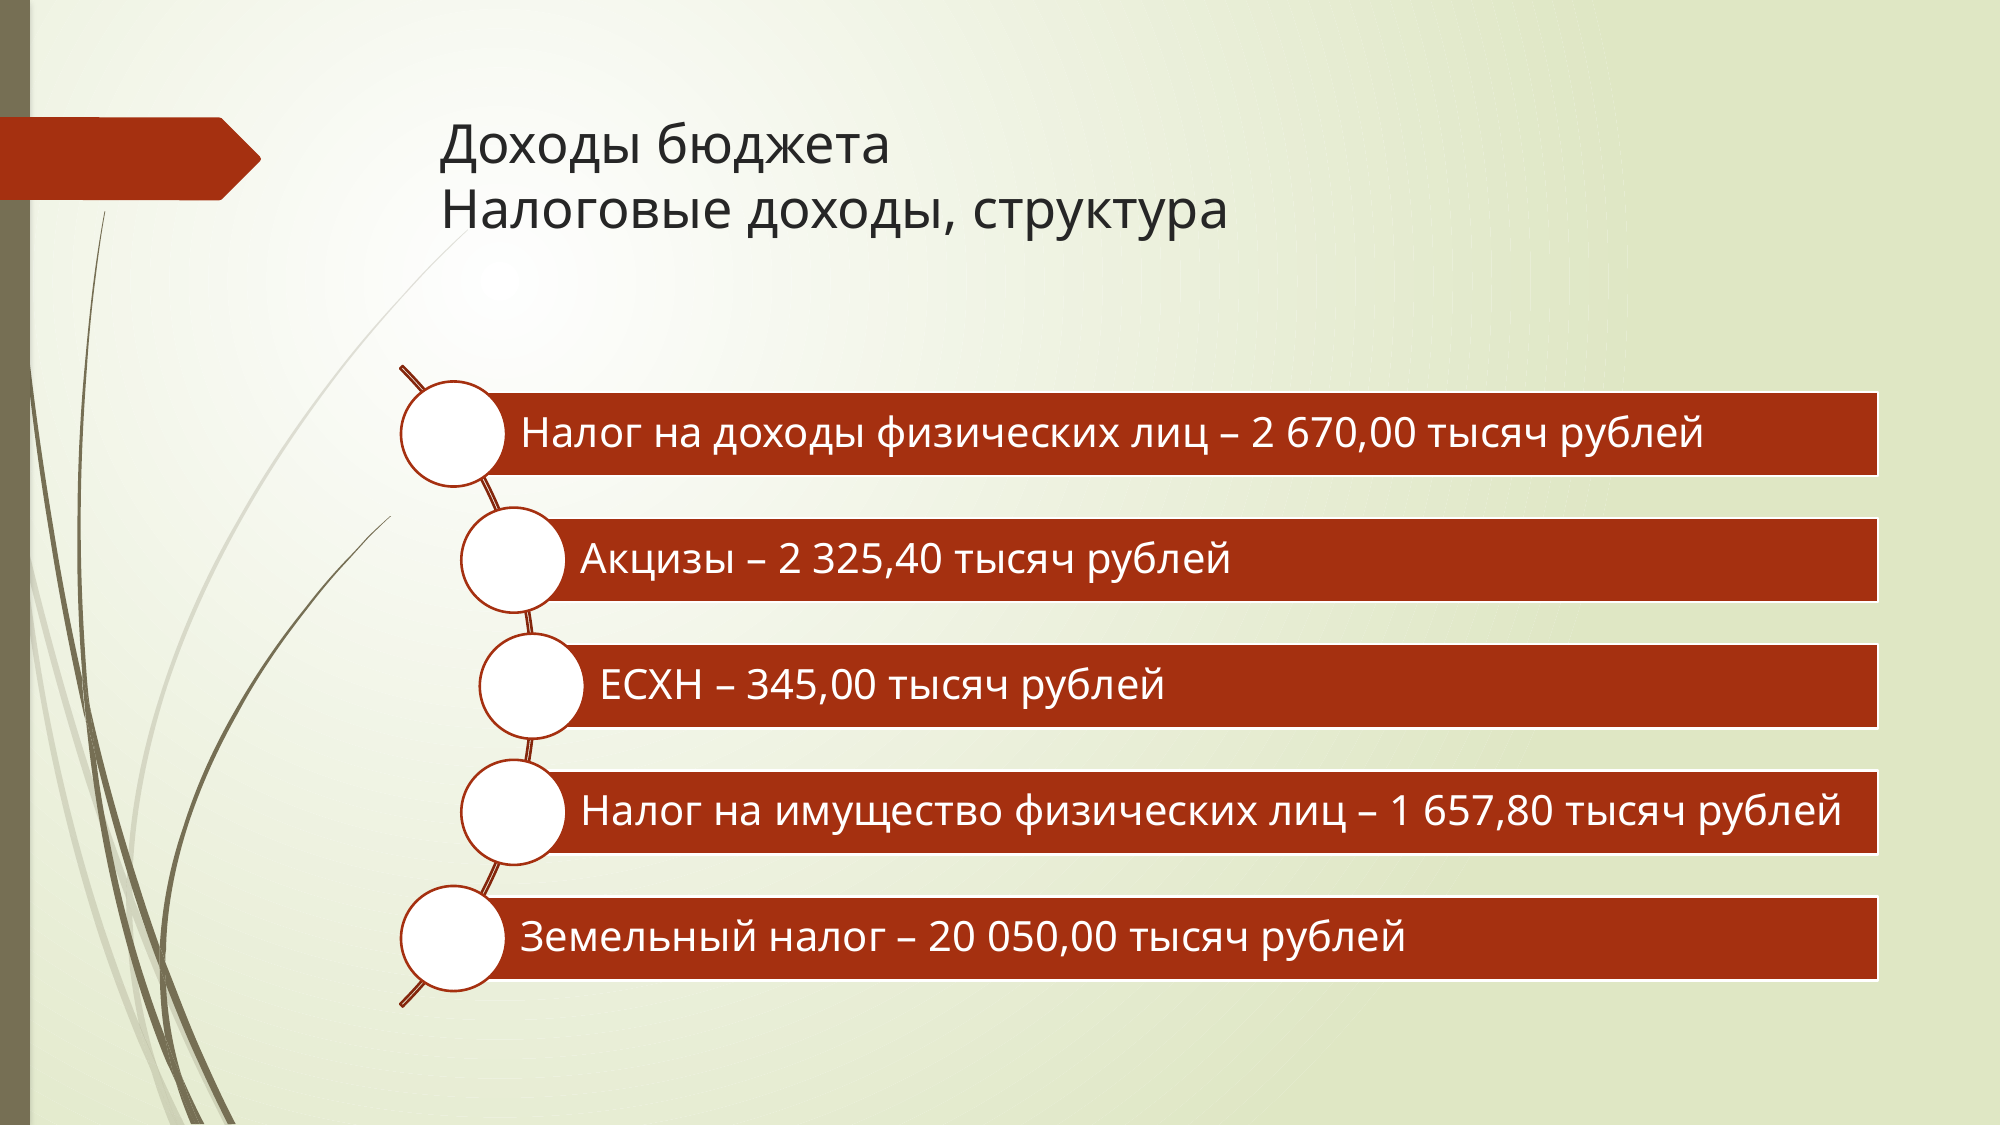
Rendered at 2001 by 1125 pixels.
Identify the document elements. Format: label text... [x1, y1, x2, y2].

title Доходы бюджета Налоговые доходы, структура [425, 102, 1888, 313]
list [389, 349, 1888, 1023]
